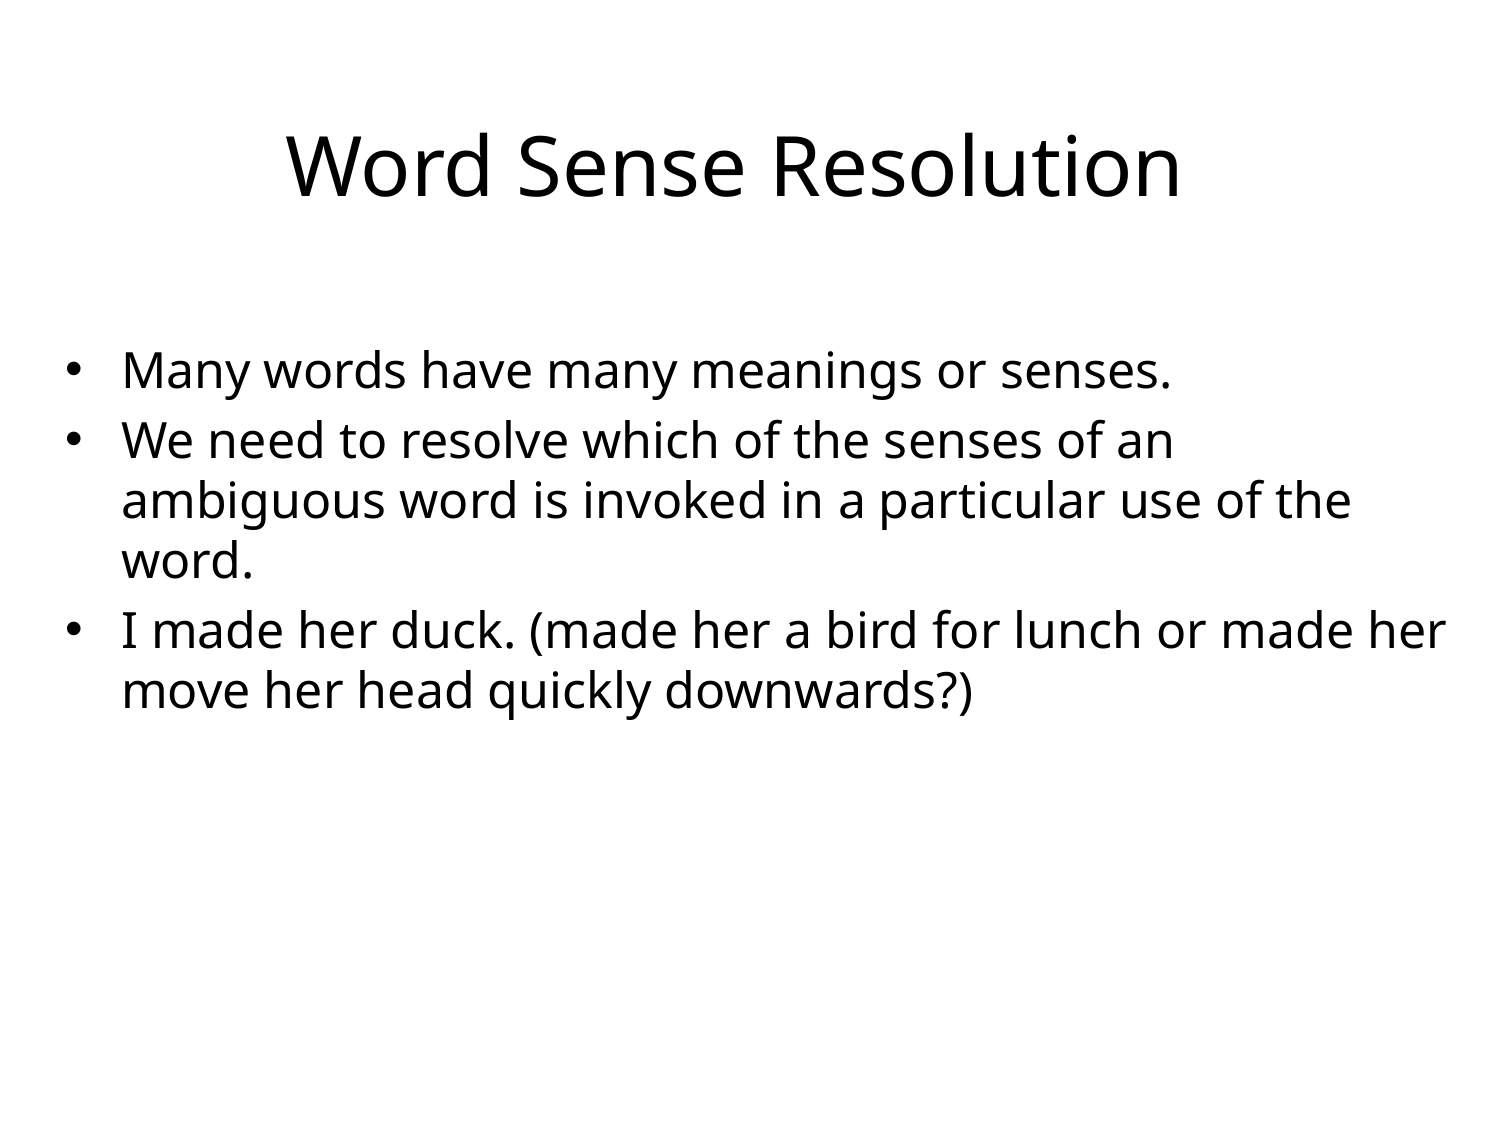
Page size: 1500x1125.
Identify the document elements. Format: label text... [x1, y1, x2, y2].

list Many words have many meanings or senses. We need to resolve which of the senses of an ambiguous word is invoked in a particular use of the word. I made her duck. (made her a bird for lunch or made her move her head quickly downwards?) [50, 331, 1469, 1006]
title Word Sense Resolution [24, 101, 1468, 225]
